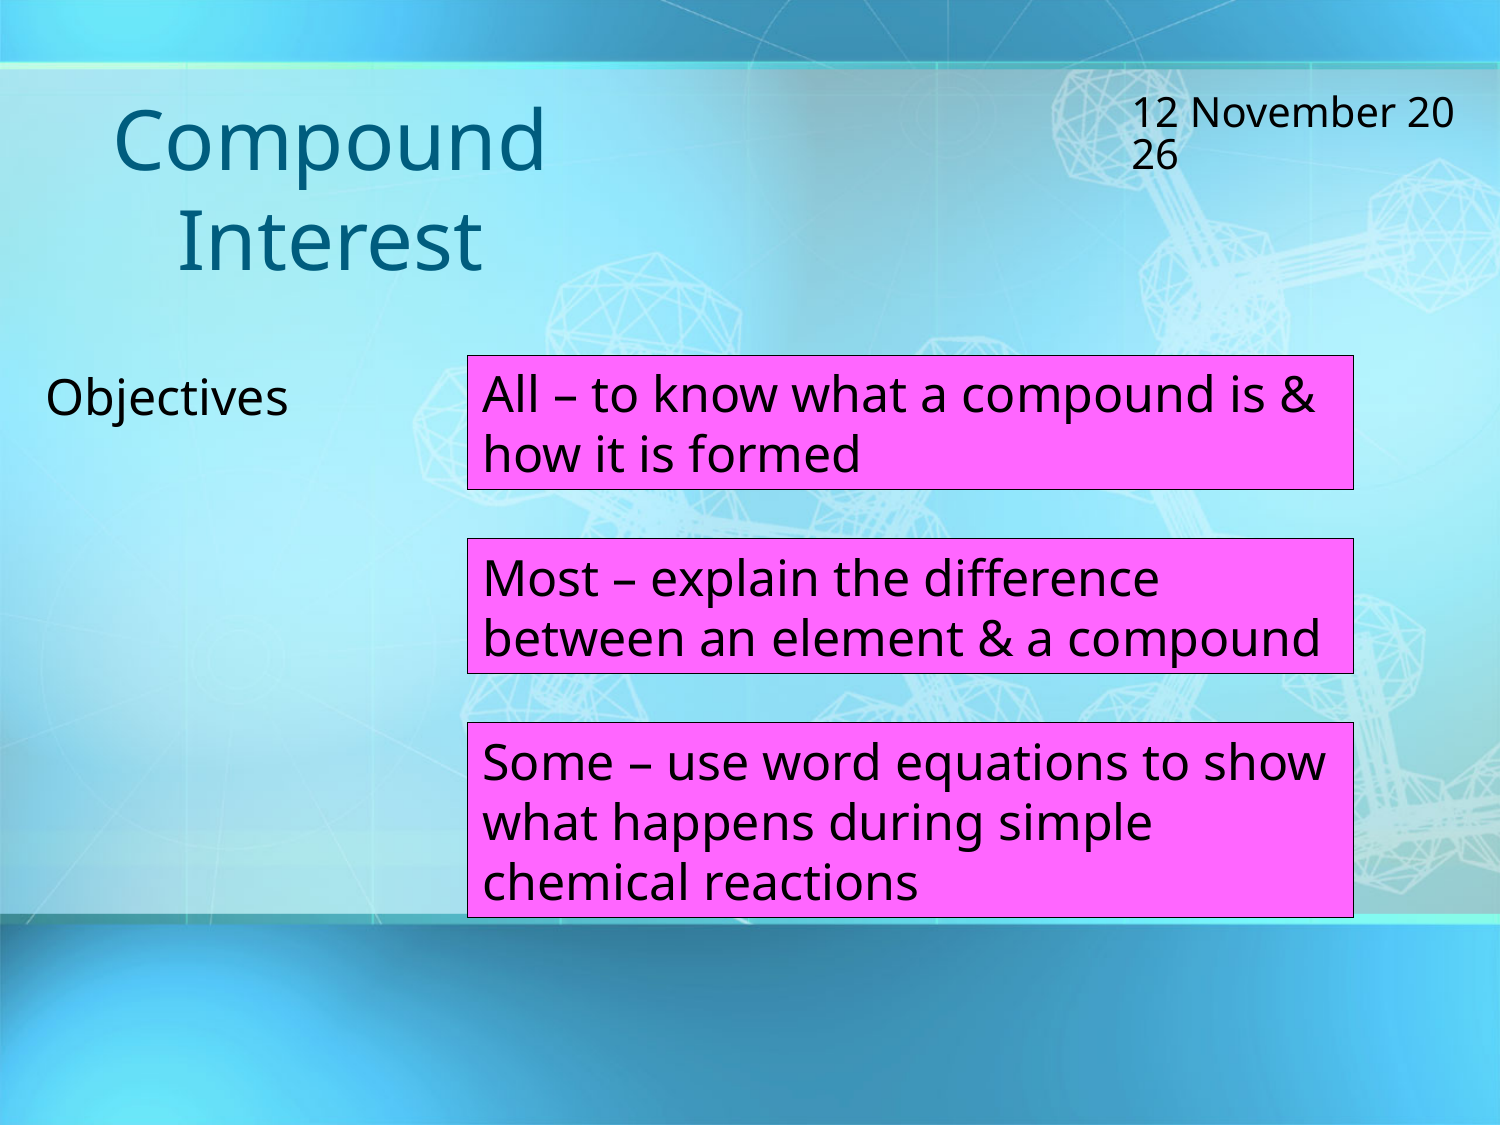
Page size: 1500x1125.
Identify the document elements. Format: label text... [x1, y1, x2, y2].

picture [0, 0, 1500, 1125]
text_box Some – use word equations to show what happens during simple chemical reactions [467, 722, 1354, 918]
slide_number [1115, 77, 1488, 154]
title Compound Interest [29, 90, 632, 285]
text_box All – to know what a compound is & how it is formed [467, 355, 1354, 490]
text_box Most – explain the difference between an element & a compound [467, 538, 1354, 674]
text_box Objectives [30, 357, 467, 433]
